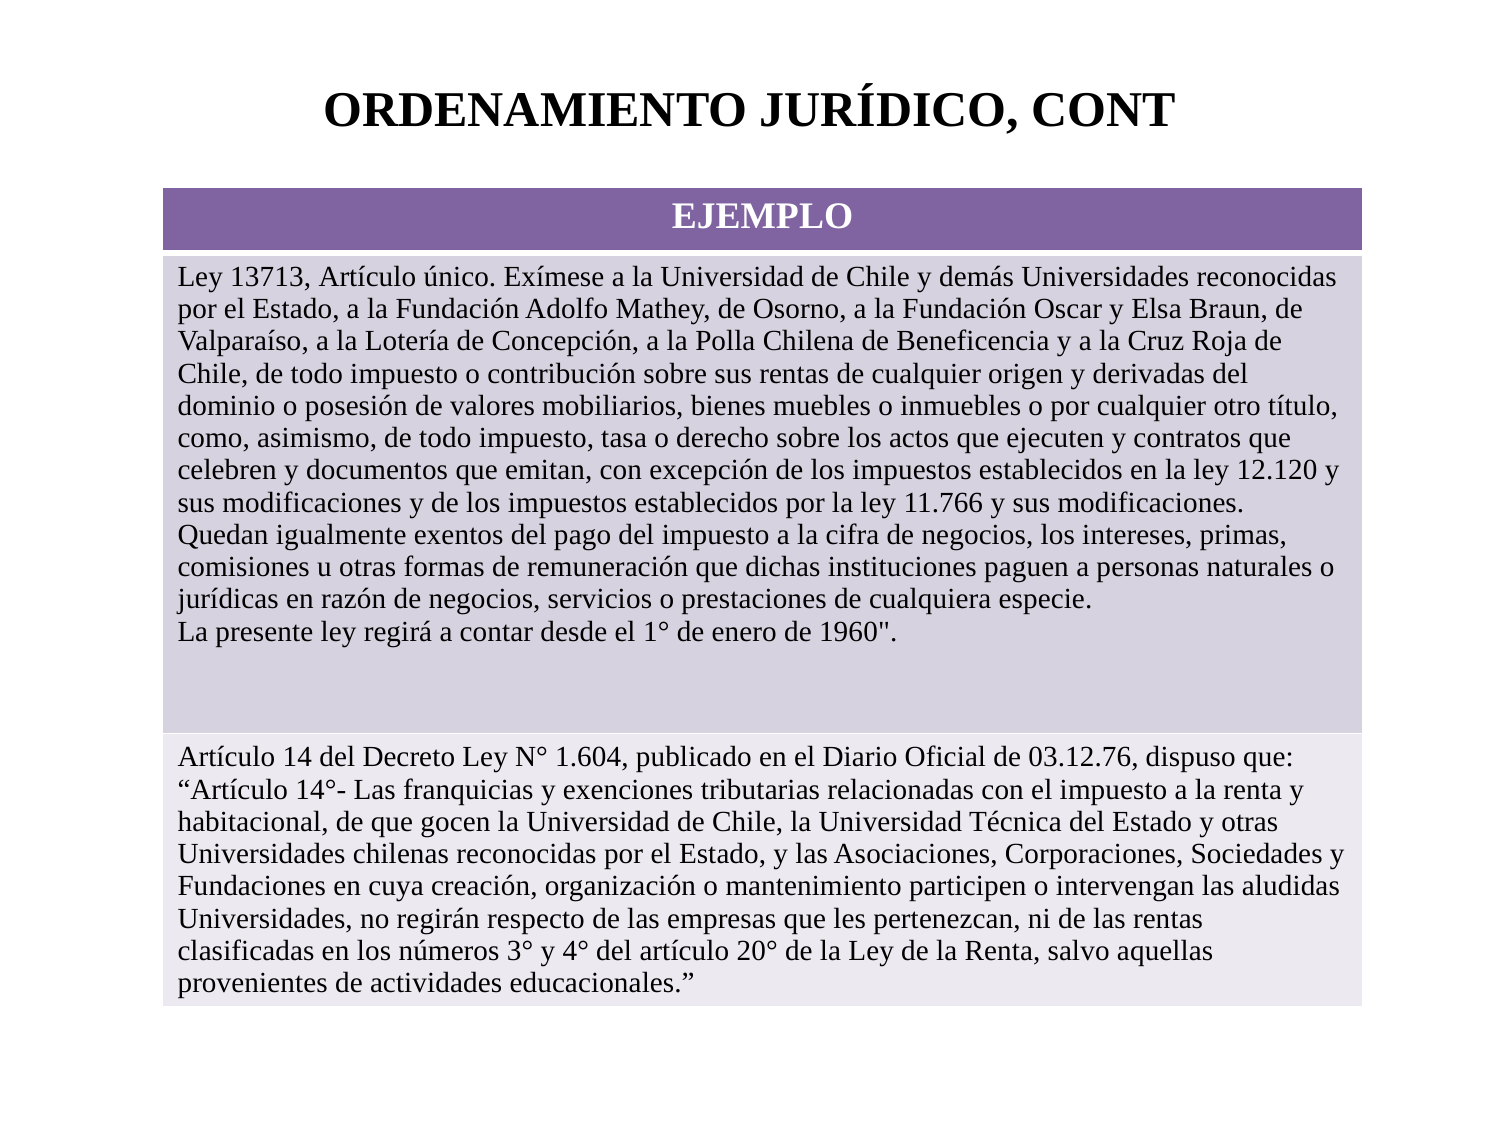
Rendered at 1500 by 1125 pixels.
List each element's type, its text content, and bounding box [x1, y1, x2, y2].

title ORDENAMIENTO JURÍDICO, CONT [112, 50, 1388, 163]
table_header EJEMPLO [163, 188, 1362, 250]
table_cell Ley 13713, Artículo único. Exímese a la Universidad de Chile y demás Universidades reconocidas por el Estado, a la Fundación Adolfo Mathey, de Osorno, a la Fundación Oscar y Elsa Braun, de Valparaíso, a la Lotería de Concepción, a la Polla Chilena de Beneficencia y a la Cruz Roja de Chile, de todo impuesto o contribución sobre sus rentas de cualquier origen y derivadas del dominio o posesión de valores mobiliarios, bienes muebles o inmuebles o por cualquier otro título, como, asimismo, de todo impuesto, tasa o derecho sobre los actos que ejecuten y contratos que celebren y documentos que emitan, con excepción de los impuestos establecidos en la ley 12.120 y sus modificaciones y de los impuestos establecidos por la ley 11.766 y sus modificaciones. Quedan igualmente exentos del pago del impuesto a la cifra de negocios, los intereses, primas, comisiones u otras formas de remuneración que dichas instituciones paguen a personas naturales o jurídicas en razón de negocios, servicios o prestaciones de cualquiera especie. La presente ley regirá a contar desde el 1° de enero de 1960". [163, 256, 1362, 733]
table_cell Artículo 14 del Decreto Ley N° 1.604, publicado en el Diario Oficial de 03.12.76, dispuso que: “Artículo 14°- Las franquicias y exenciones tributarias relacionadas con el impuesto a la renta y habitacional, de que gocen la Universidad de Chile, la Universidad Técnica del Estado y otras Universidades chilenas reconocidas por el Estado, y las Asociaciones, Corporaciones, Sociedades y Fundaciones en cuya creación, organización o mantenimiento participen o intervengan las aludidas Universidades, no regirán respecto de las empresas que les pertenezcan, ni de las rentas clasificadas en los números 3° y 4° del artículo 20° de la Ley de la Renta, salvo aquellas provenientes de actividades educacionales.” [163, 734, 1362, 1006]
